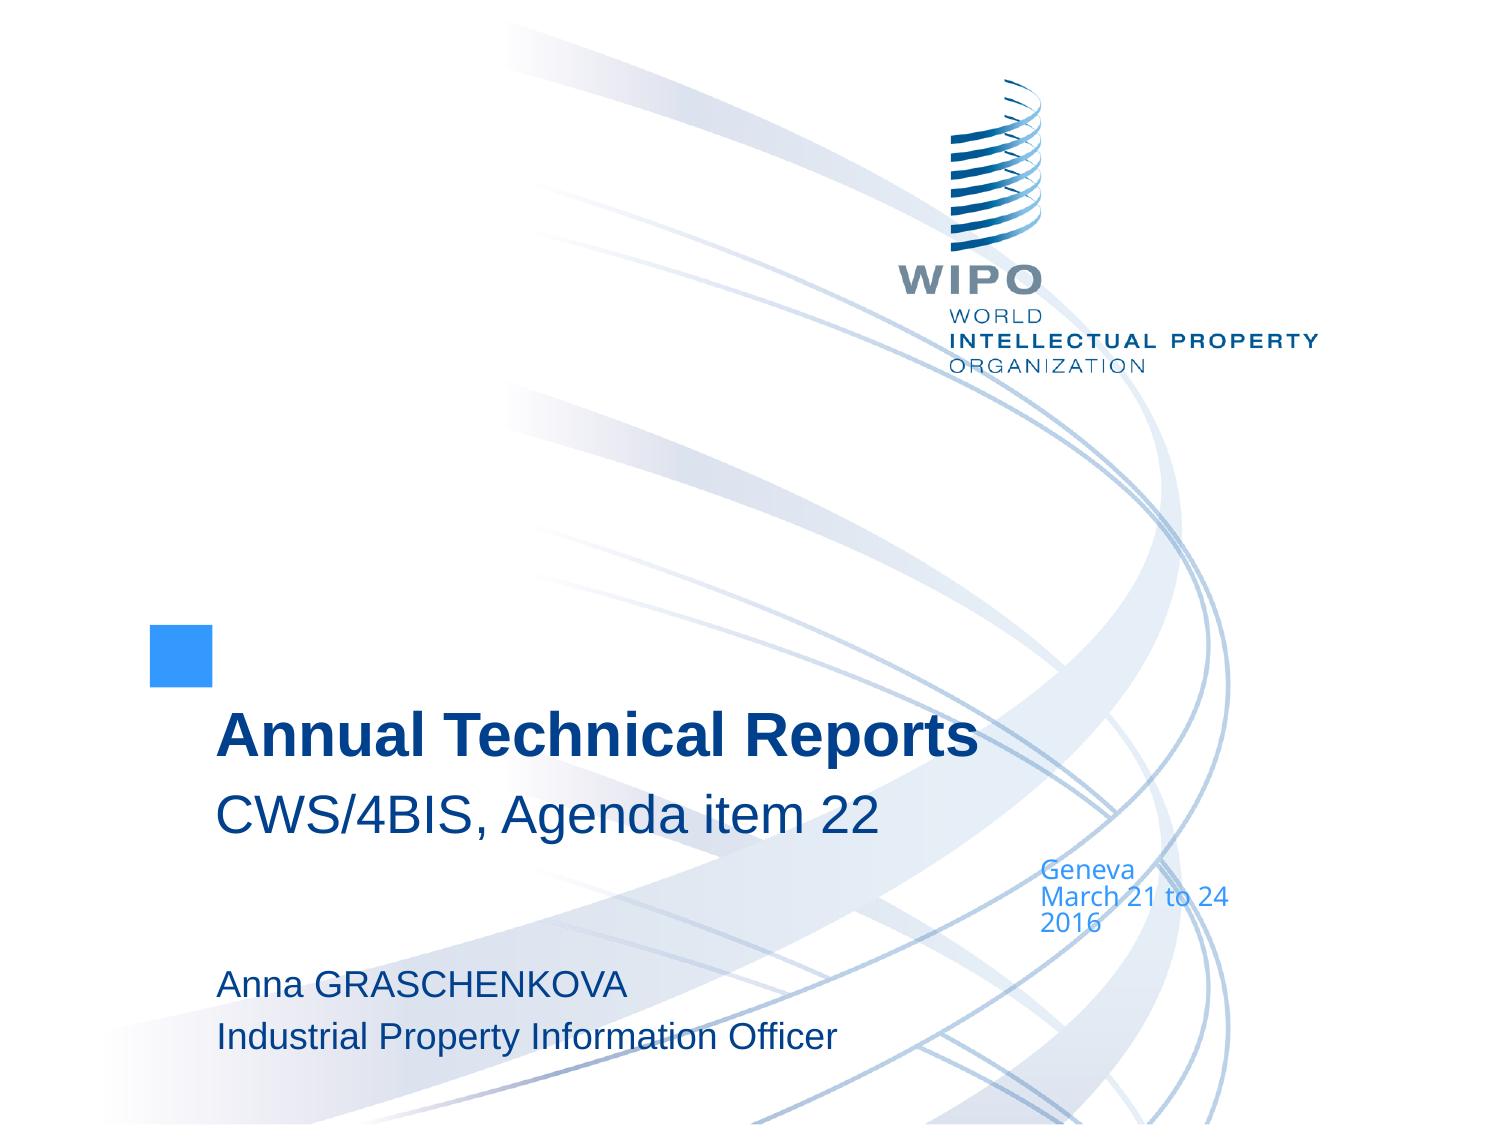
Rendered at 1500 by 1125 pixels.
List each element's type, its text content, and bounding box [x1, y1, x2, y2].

picture [0, 0, 1500, 1125]
text_box [149, 624, 213, 688]
text_box Anna GRASCHENKOVA Industrial Property Information Officer [201, 952, 1340, 1070]
subtitle Annual Technical Reports CWS/4BIS, Agenda item 22 [200, 686, 1010, 905]
text_box Geneva March 21 to 24 2016 [1025, 861, 1378, 981]
